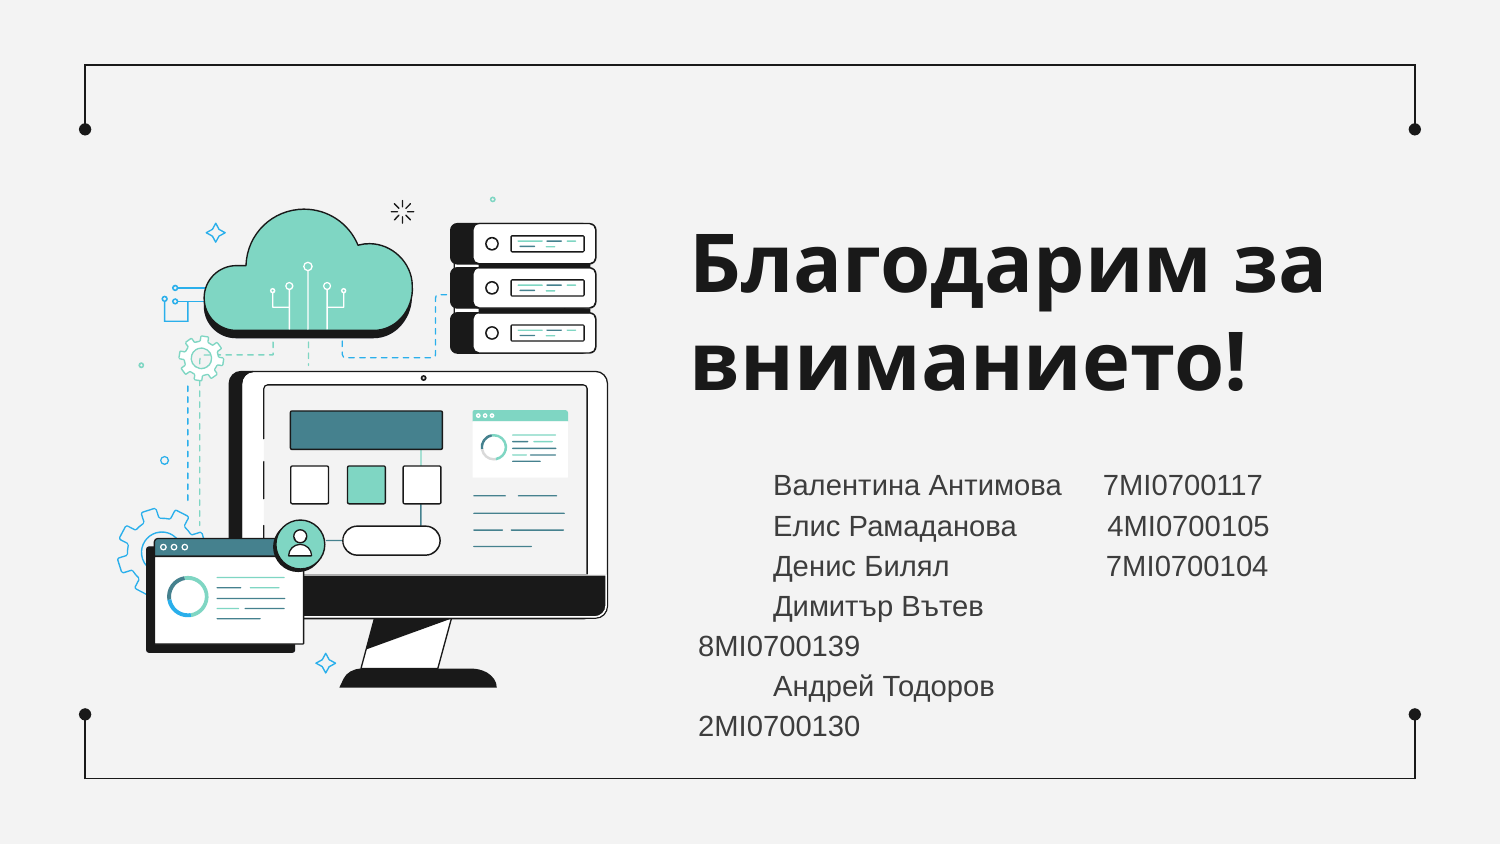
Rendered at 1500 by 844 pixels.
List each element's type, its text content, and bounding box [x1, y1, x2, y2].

text_box Валентина Антимова 7MI0700117 Елис Рамаданова 4MI0700105 Денис Билял 7MI0700104 Димитър Вътев 8MI0700139 Андрей Тодоров 2MI0700130 [608, 446, 1314, 844]
title Благодарим за вниманието! [674, 196, 1380, 447]
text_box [116, 196, 609, 688]
